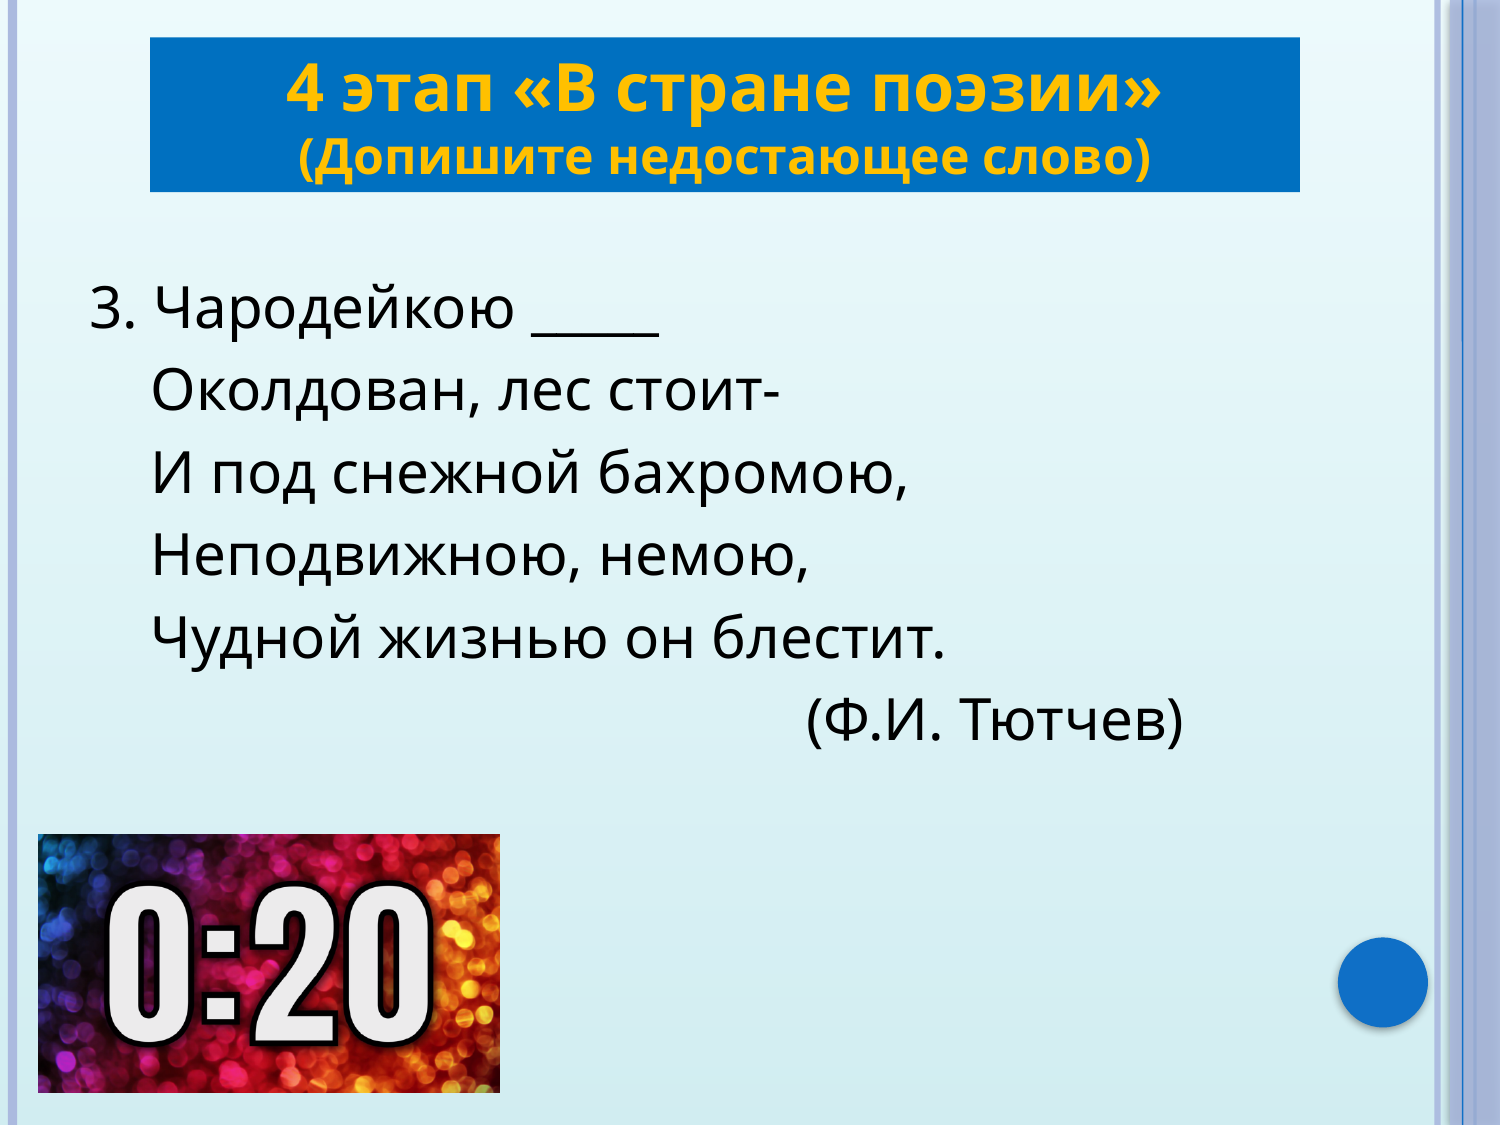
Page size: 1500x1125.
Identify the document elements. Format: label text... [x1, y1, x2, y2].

list 3. Чародейкою _____ Околдован, лес стоит- И под снежной бахромою, Неподвижною, немою, Чудной жизнью он блестит. (Ф.И. Тютчев) [75, 262, 1300, 1062]
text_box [36, 833, 501, 1095]
text_box 4 этап «В стране поэзии» (Допишите недостающее слово) [150, 37, 1300, 193]
